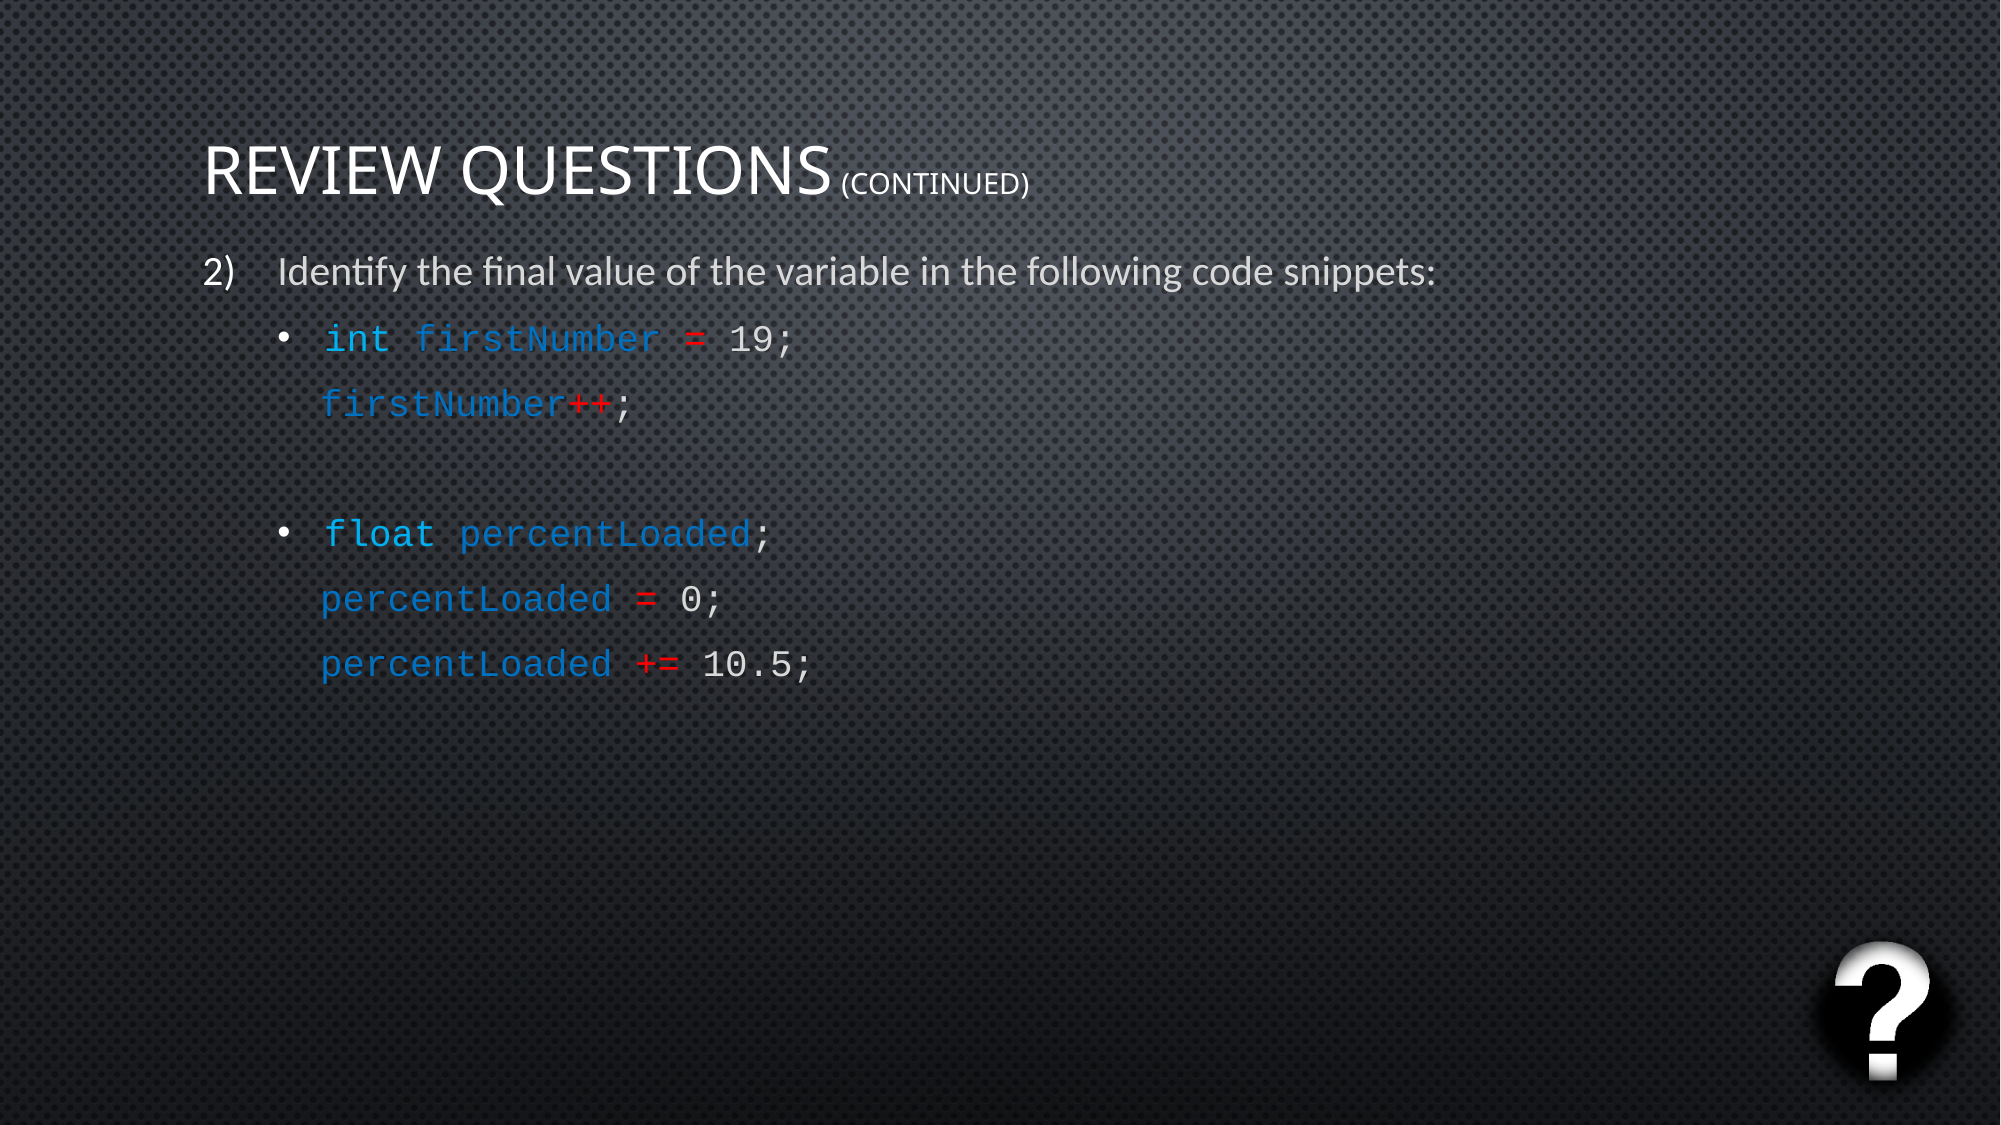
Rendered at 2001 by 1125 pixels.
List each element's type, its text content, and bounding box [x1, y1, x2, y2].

list Identify the final value of the variable in the following code snippets: int firstNumber = 19; firstNumber++; float percentLoaded; percentLoaded = 0; percentLoaded += 10.5; [187, 236, 1937, 950]
title Review Questions (Continued) [187, 99, 1813, 236]
picture [1795, 921, 1974, 1100]
